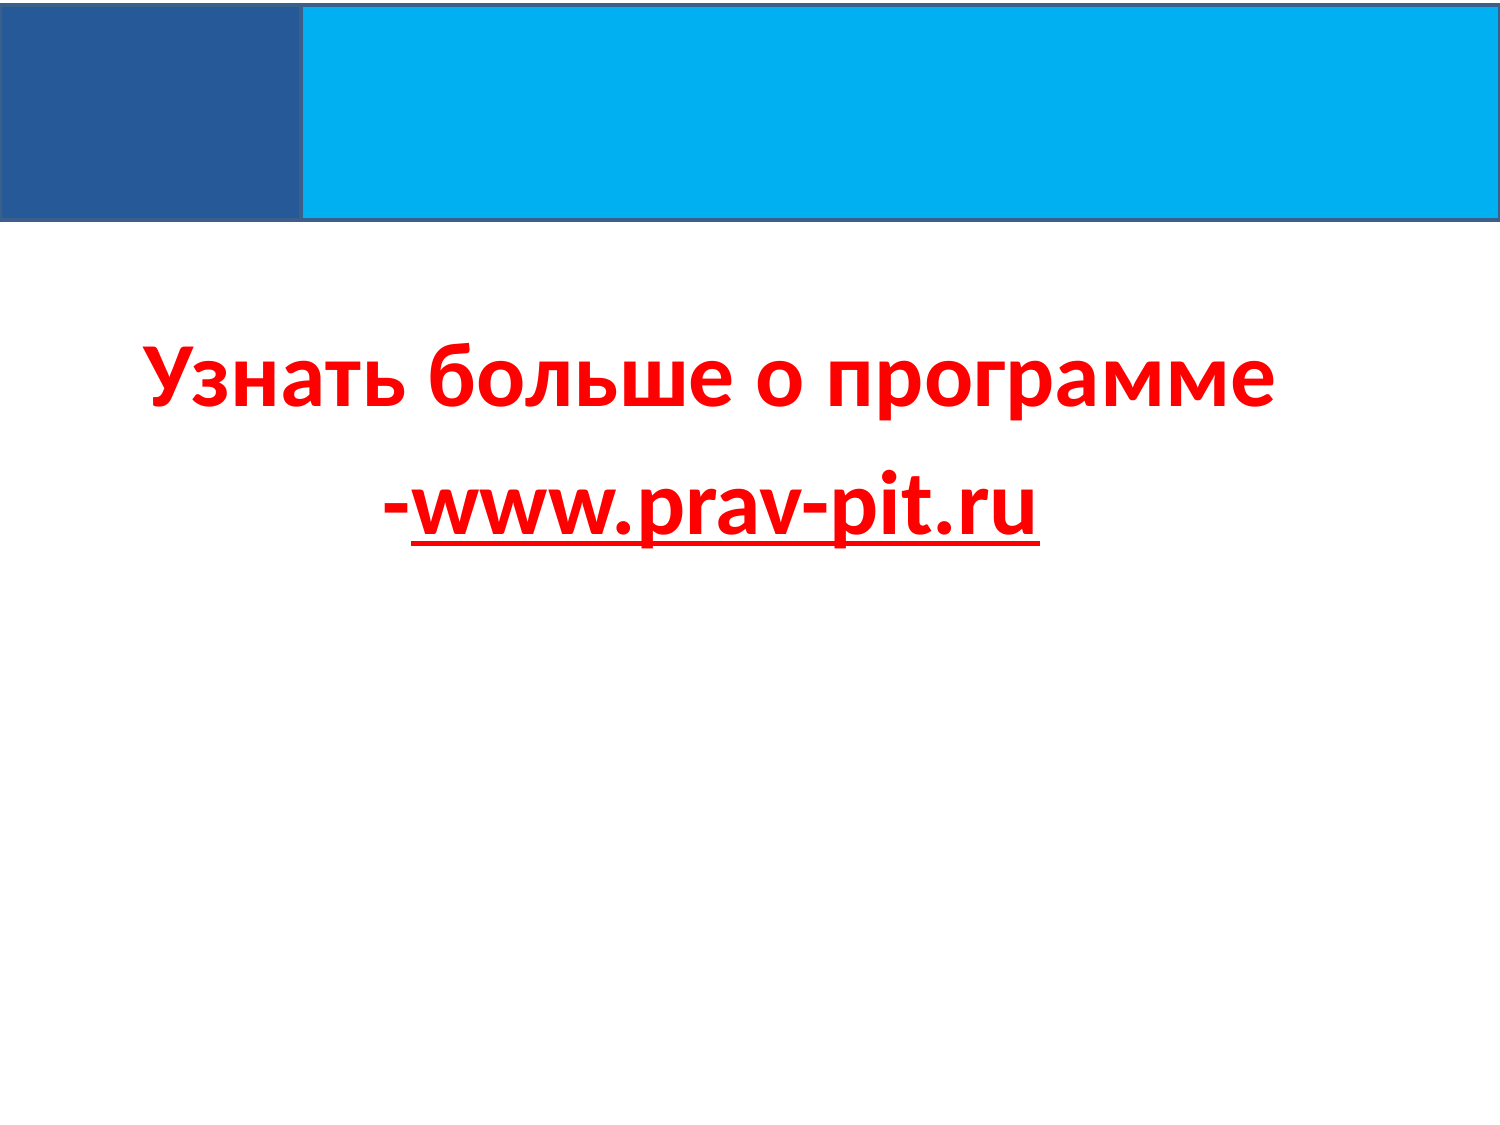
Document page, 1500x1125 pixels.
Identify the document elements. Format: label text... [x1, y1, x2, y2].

subtitle Узнать больше о программе -www.prav-pit.ru [0, 222, 1441, 894]
text_box [0, 3, 300, 222]
text_box [299, 3, 1500, 222]
